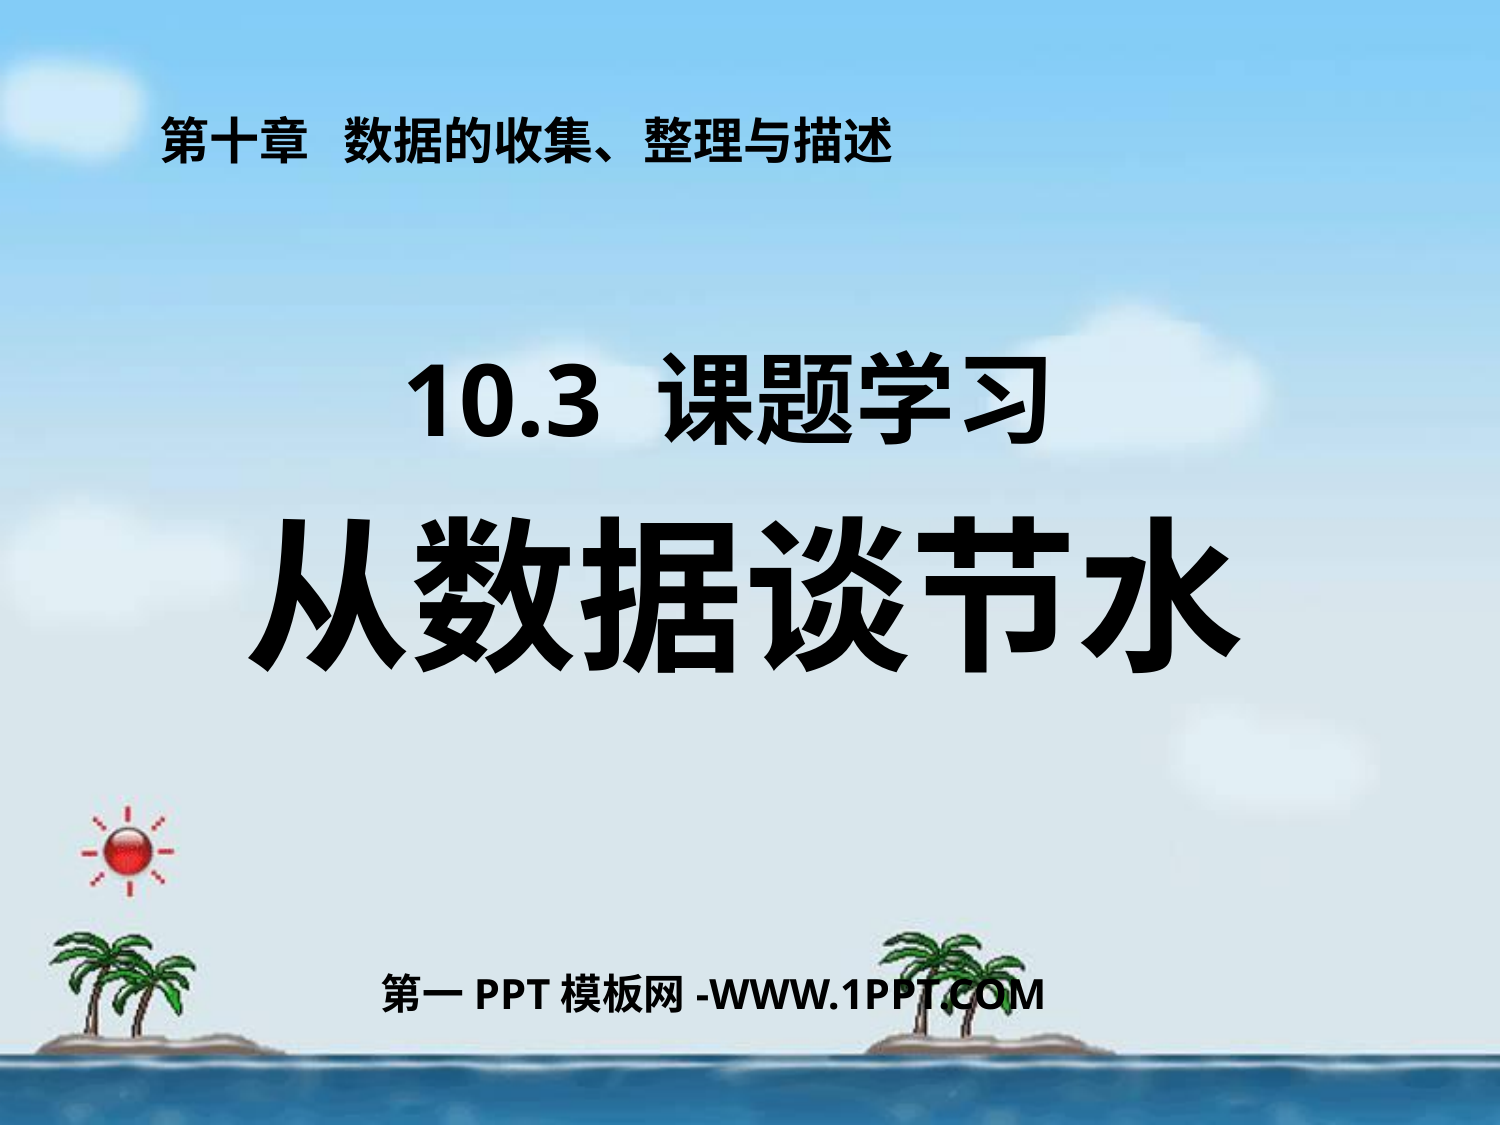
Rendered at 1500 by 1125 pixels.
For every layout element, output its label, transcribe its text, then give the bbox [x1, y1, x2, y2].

text_box 第十章 数据的收集、整理与描述 [144, 101, 976, 170]
table_header 10.3 课题学习 从数据谈节水 [212, 313, 1314, 714]
text_box 第一PPT模板网-WWW.1PPT.COM [365, 955, 1174, 1026]
picture [0, 0, 1500, 1125]
